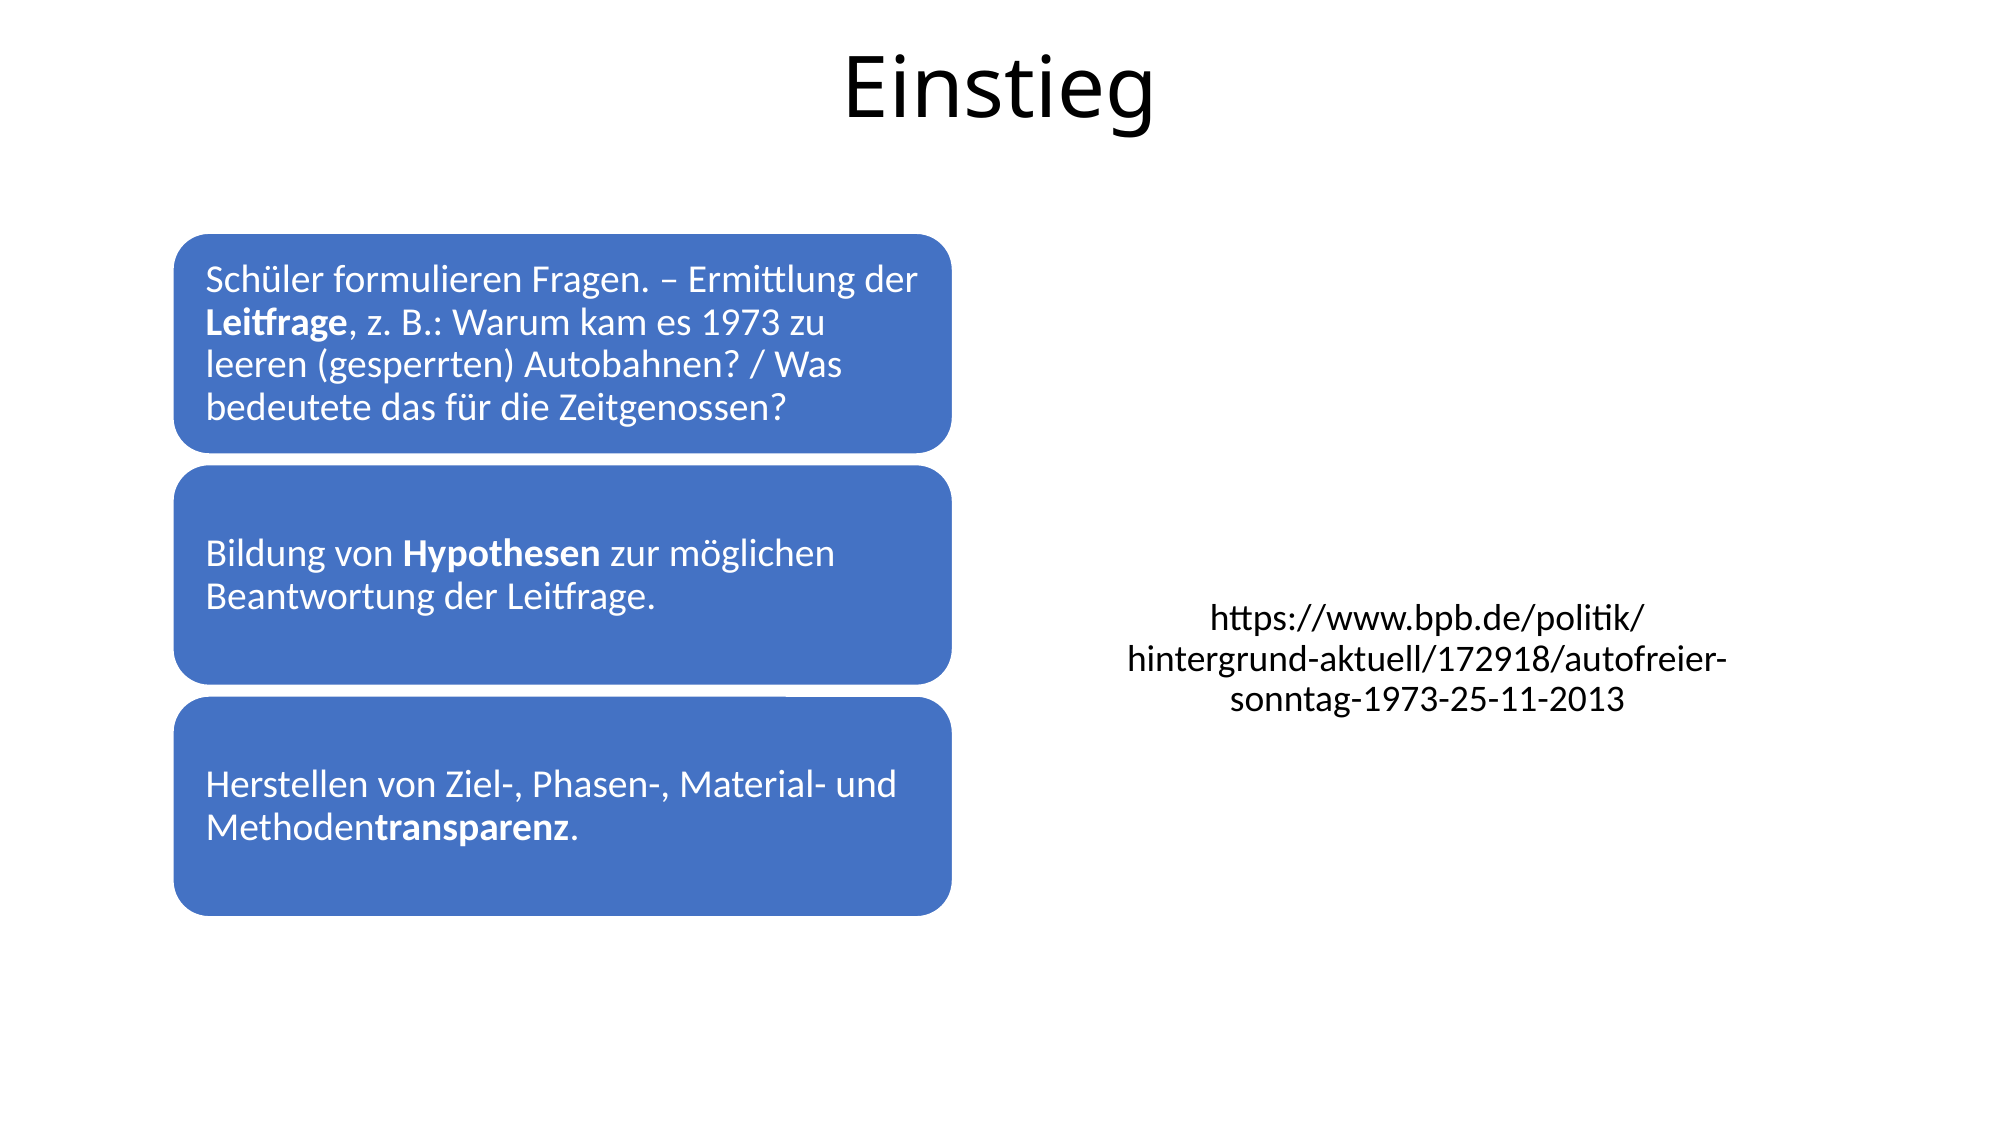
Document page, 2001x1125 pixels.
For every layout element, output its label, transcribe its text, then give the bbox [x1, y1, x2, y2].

title Einstieg [249, 35, 1750, 144]
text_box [172, 221, 954, 929]
subtitle https://www.bpb.de/politik/hintergrund-aktuell/172918/autofreier-sonntag-1973-25-11-2013 [1104, 590, 1750, 863]
